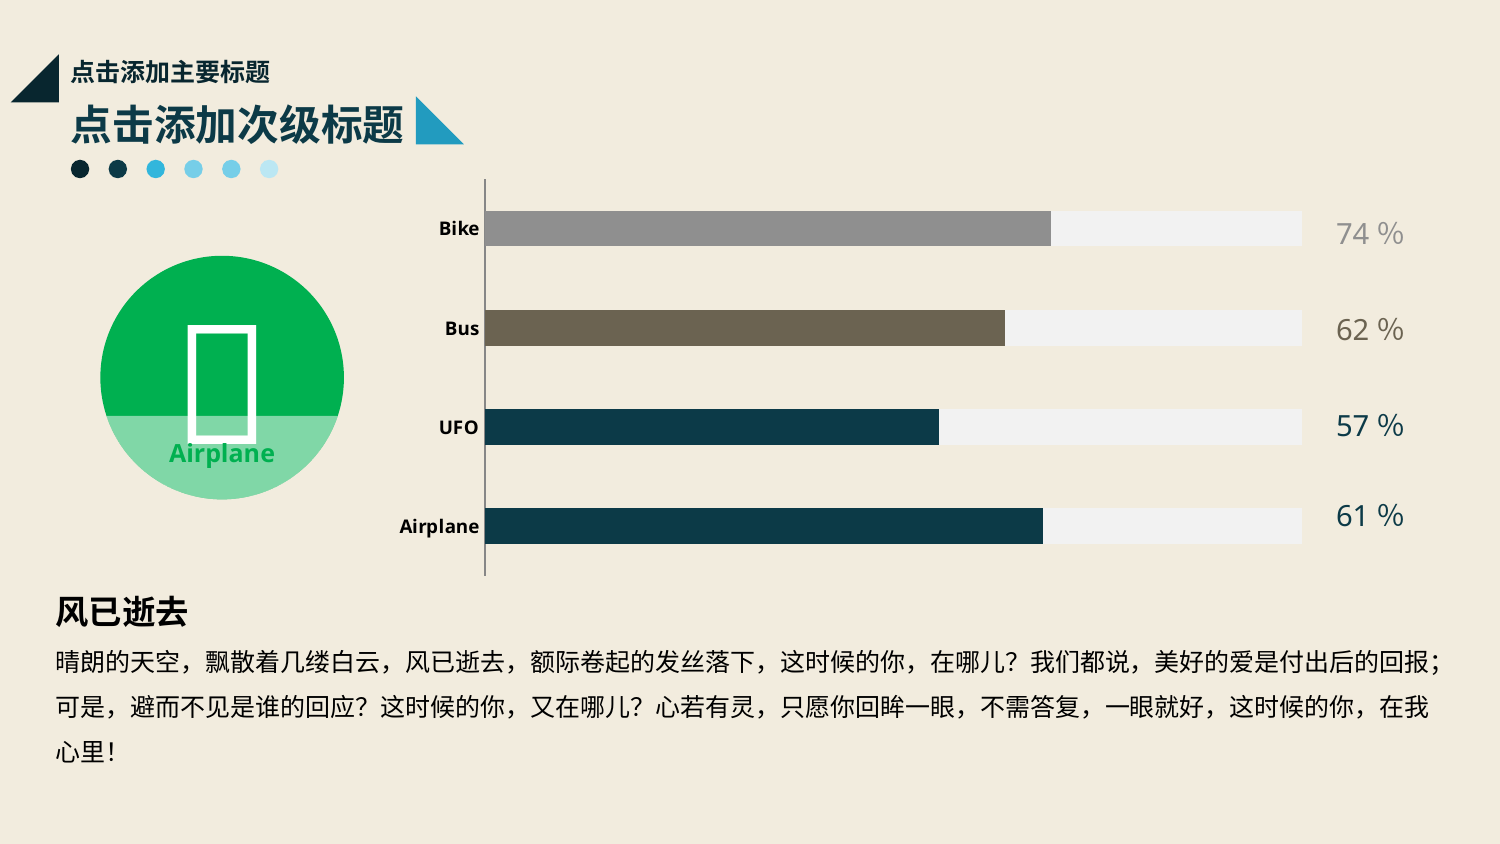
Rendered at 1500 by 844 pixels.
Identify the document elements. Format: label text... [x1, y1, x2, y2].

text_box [100, 255, 345, 500]
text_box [380, 170, 1430, 585]
text_box 风已逝去 晴朗的天空，飘散着几缕白云，风已逝去，额际卷起的发丝落下，这时候的你，在哪儿？我们都说，美好的爱是付出后的回报； 可是，避而不见是谁的回应？这时候的你，又在哪儿？心若有灵，只愿你回眸一眼，不需答复，一眼就好，这时候的你，在我心里！ [41, 564, 1459, 774]
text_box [10, 48, 465, 179]
